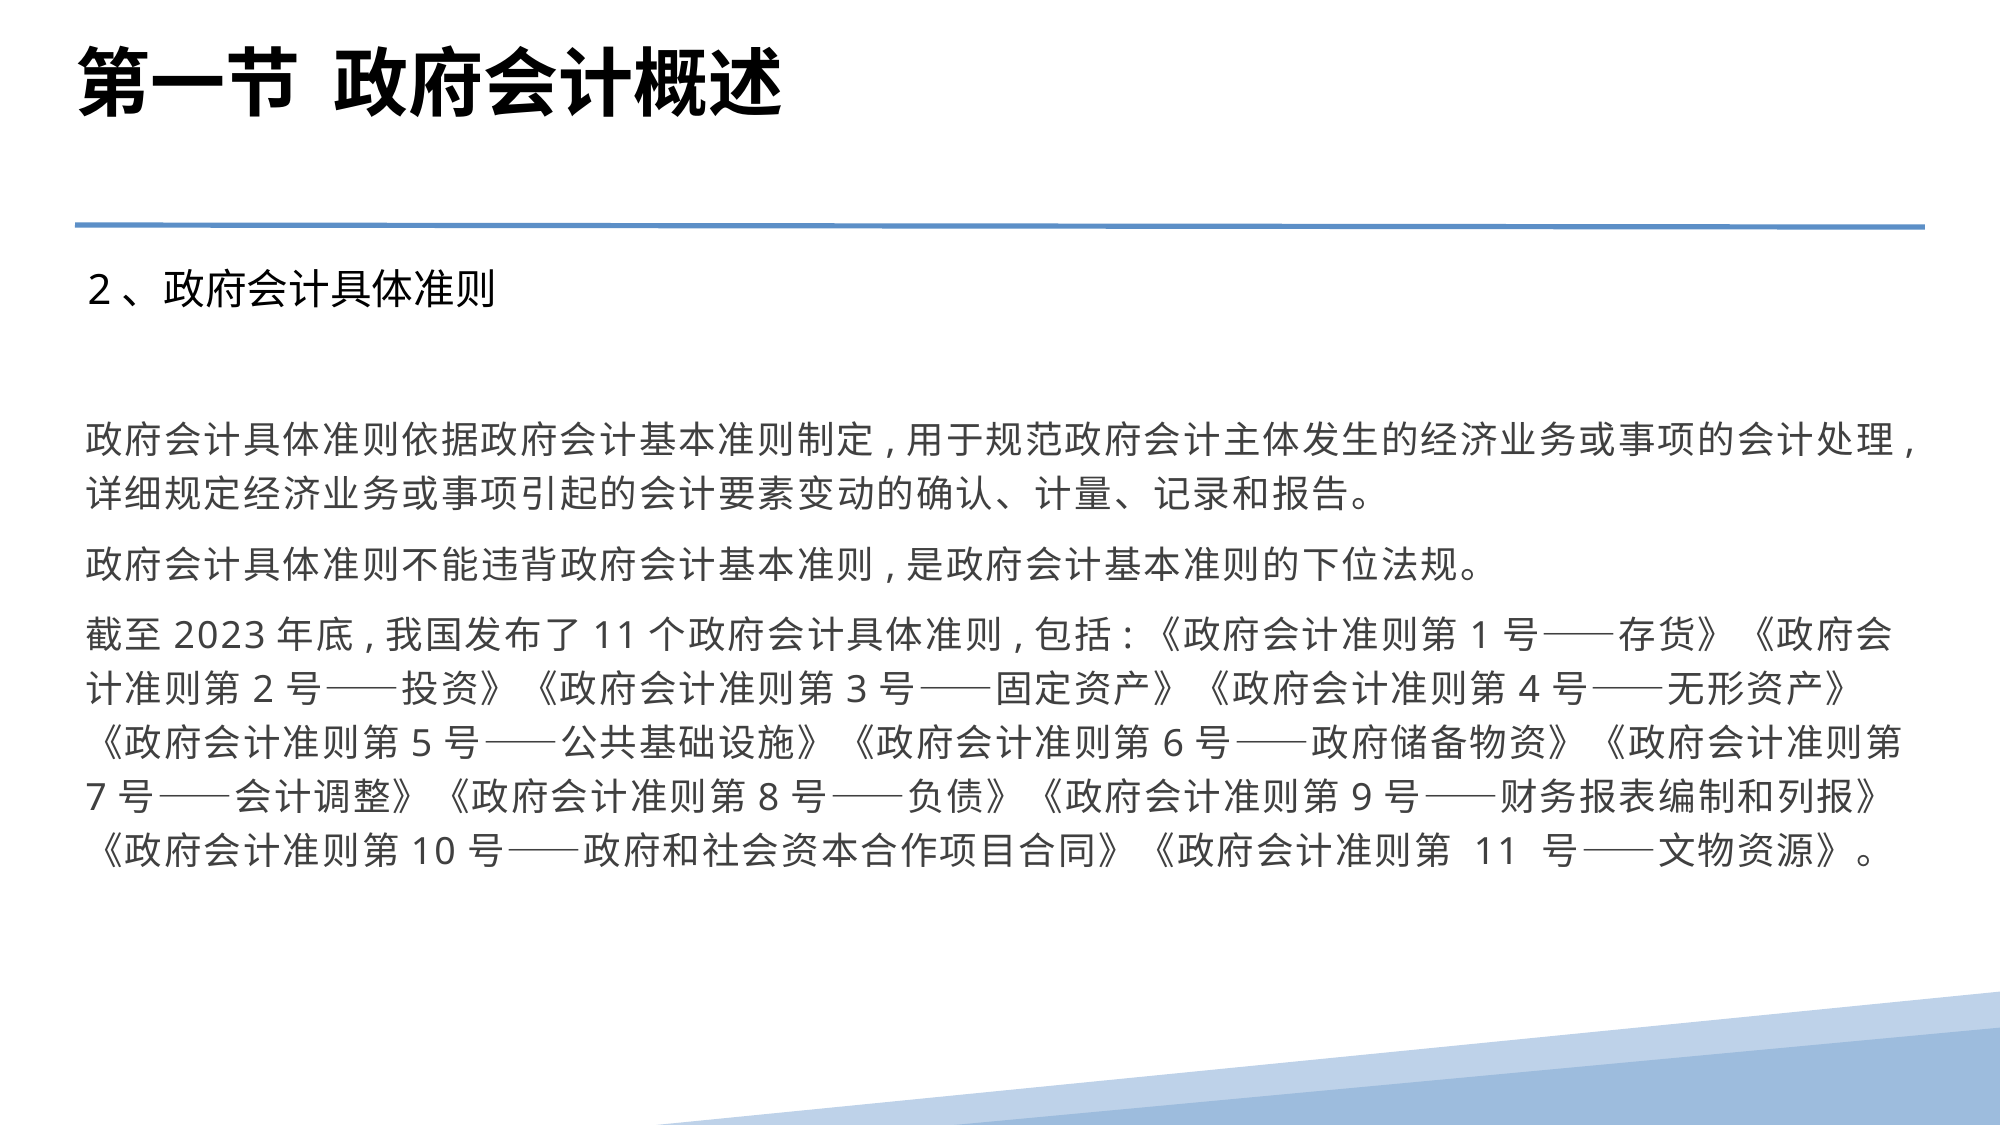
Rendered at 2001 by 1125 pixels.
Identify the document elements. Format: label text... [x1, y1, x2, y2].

text_box 政府会计具体准则依据政府会计基本准则制定,用于规范政府会计主体发生的经济业务或事项的会计处理,详细规定经济业务或事项引起的会计要素变动的确认、计量、记录和报告。 政府会计具体准则不能违背政府会计基本准则,是政府会计基本准则的下位法规。 截至2023年底,我国发布了11个政府会计具体准则,包括:《政府会计准则第1号——存货》《政府会计准则第2号——投资》《政府会计准则第3号——固定资产》《政府会计准则第4号——无形资产》《政府会计准则第5号——公共基础设施》《政府会计准则第6号——政府储备物资》《政府会计准则第7号——会计调整》《政府会计准则第8号——负债》《政府会计准则第9号——财务报表编制和列报》《政府会计准则第10号——政府和社会资本合作项目合同》《政府会计准则第 11 号——文物资源》。 [75, 328, 1925, 1022]
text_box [656, 991, 2000, 1125]
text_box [74, 224, 1925, 228]
text_box 第一节 政府会计概述 [75, 24, 1925, 125]
text_box 2、政府会计具体准则 [87, 253, 1938, 328]
